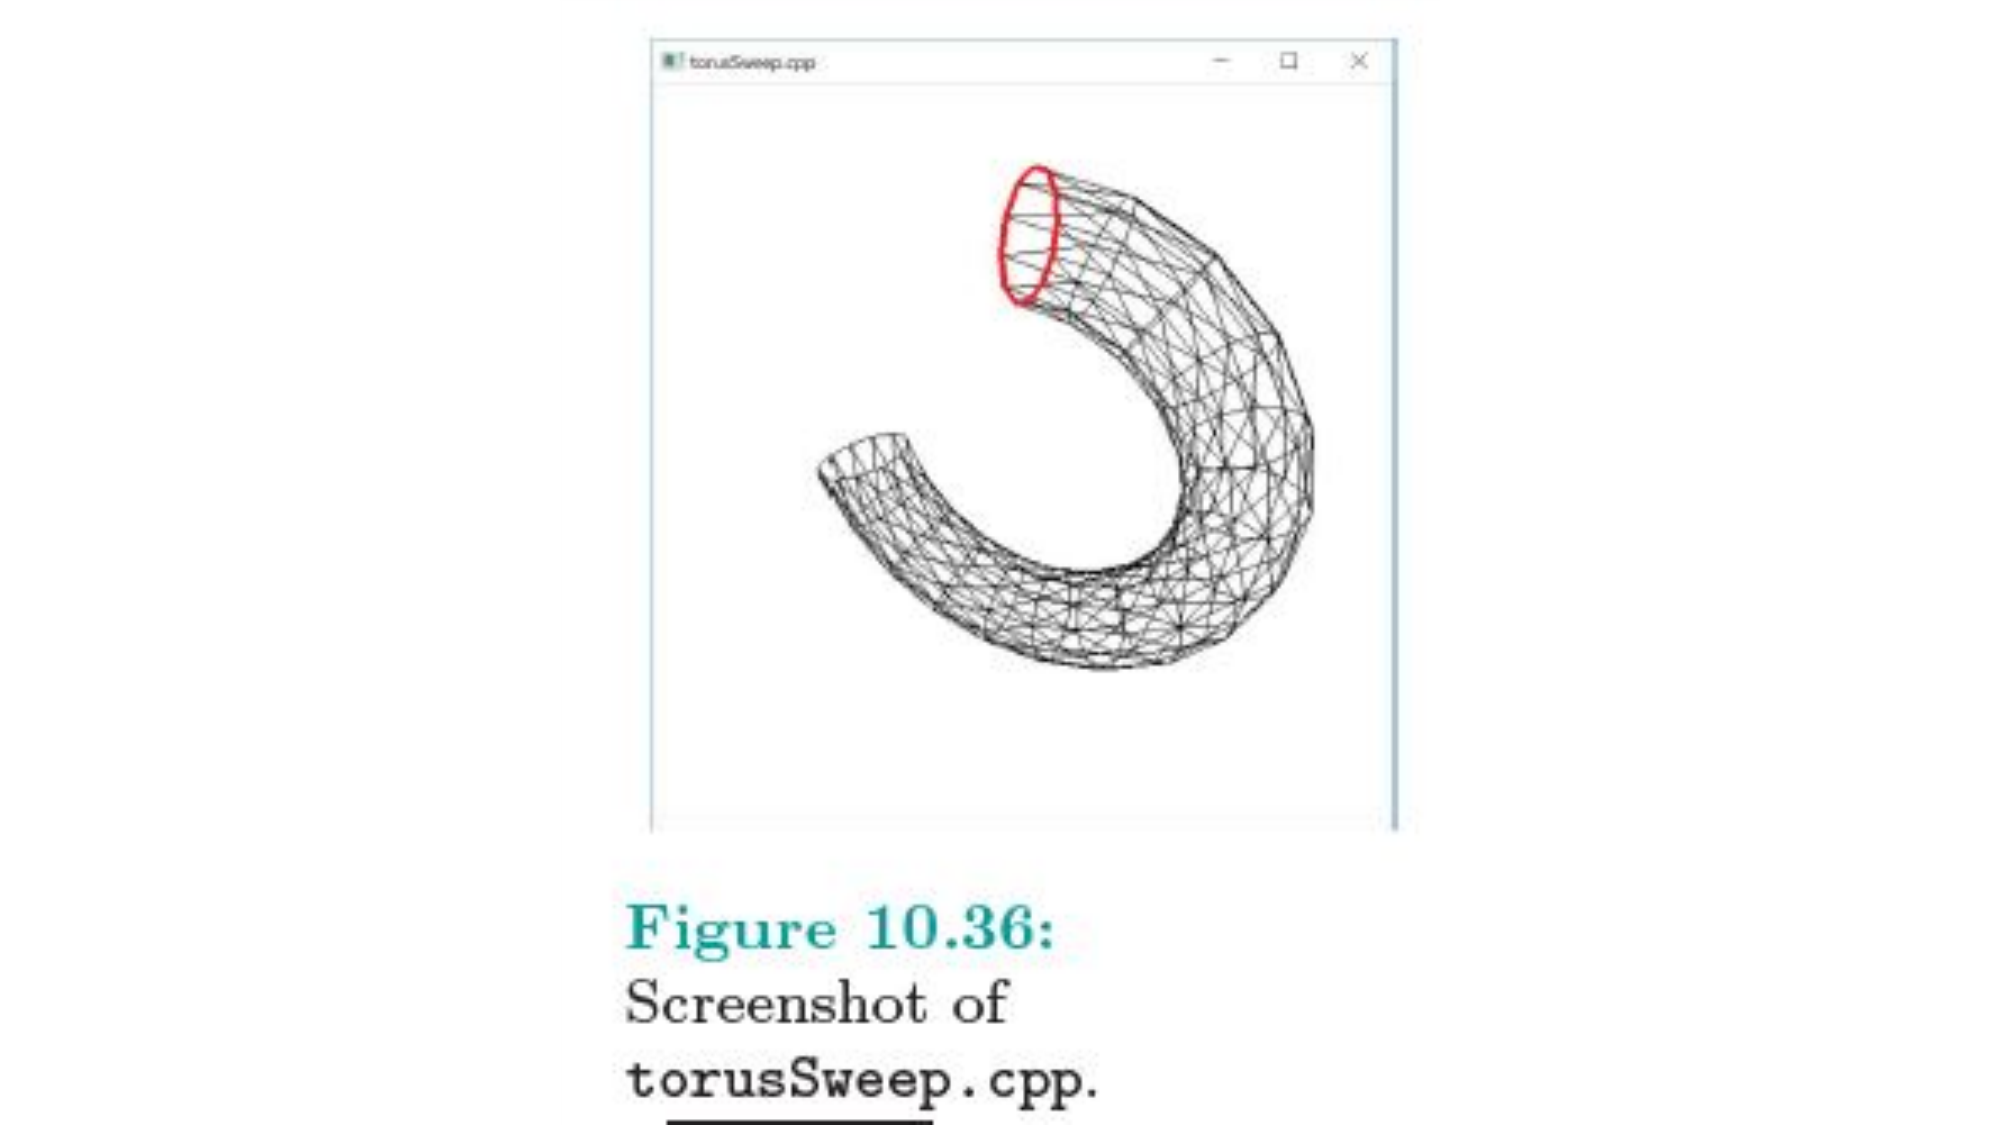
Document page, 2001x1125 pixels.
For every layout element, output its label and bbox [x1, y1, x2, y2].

picture [560, 0, 1440, 1125]
